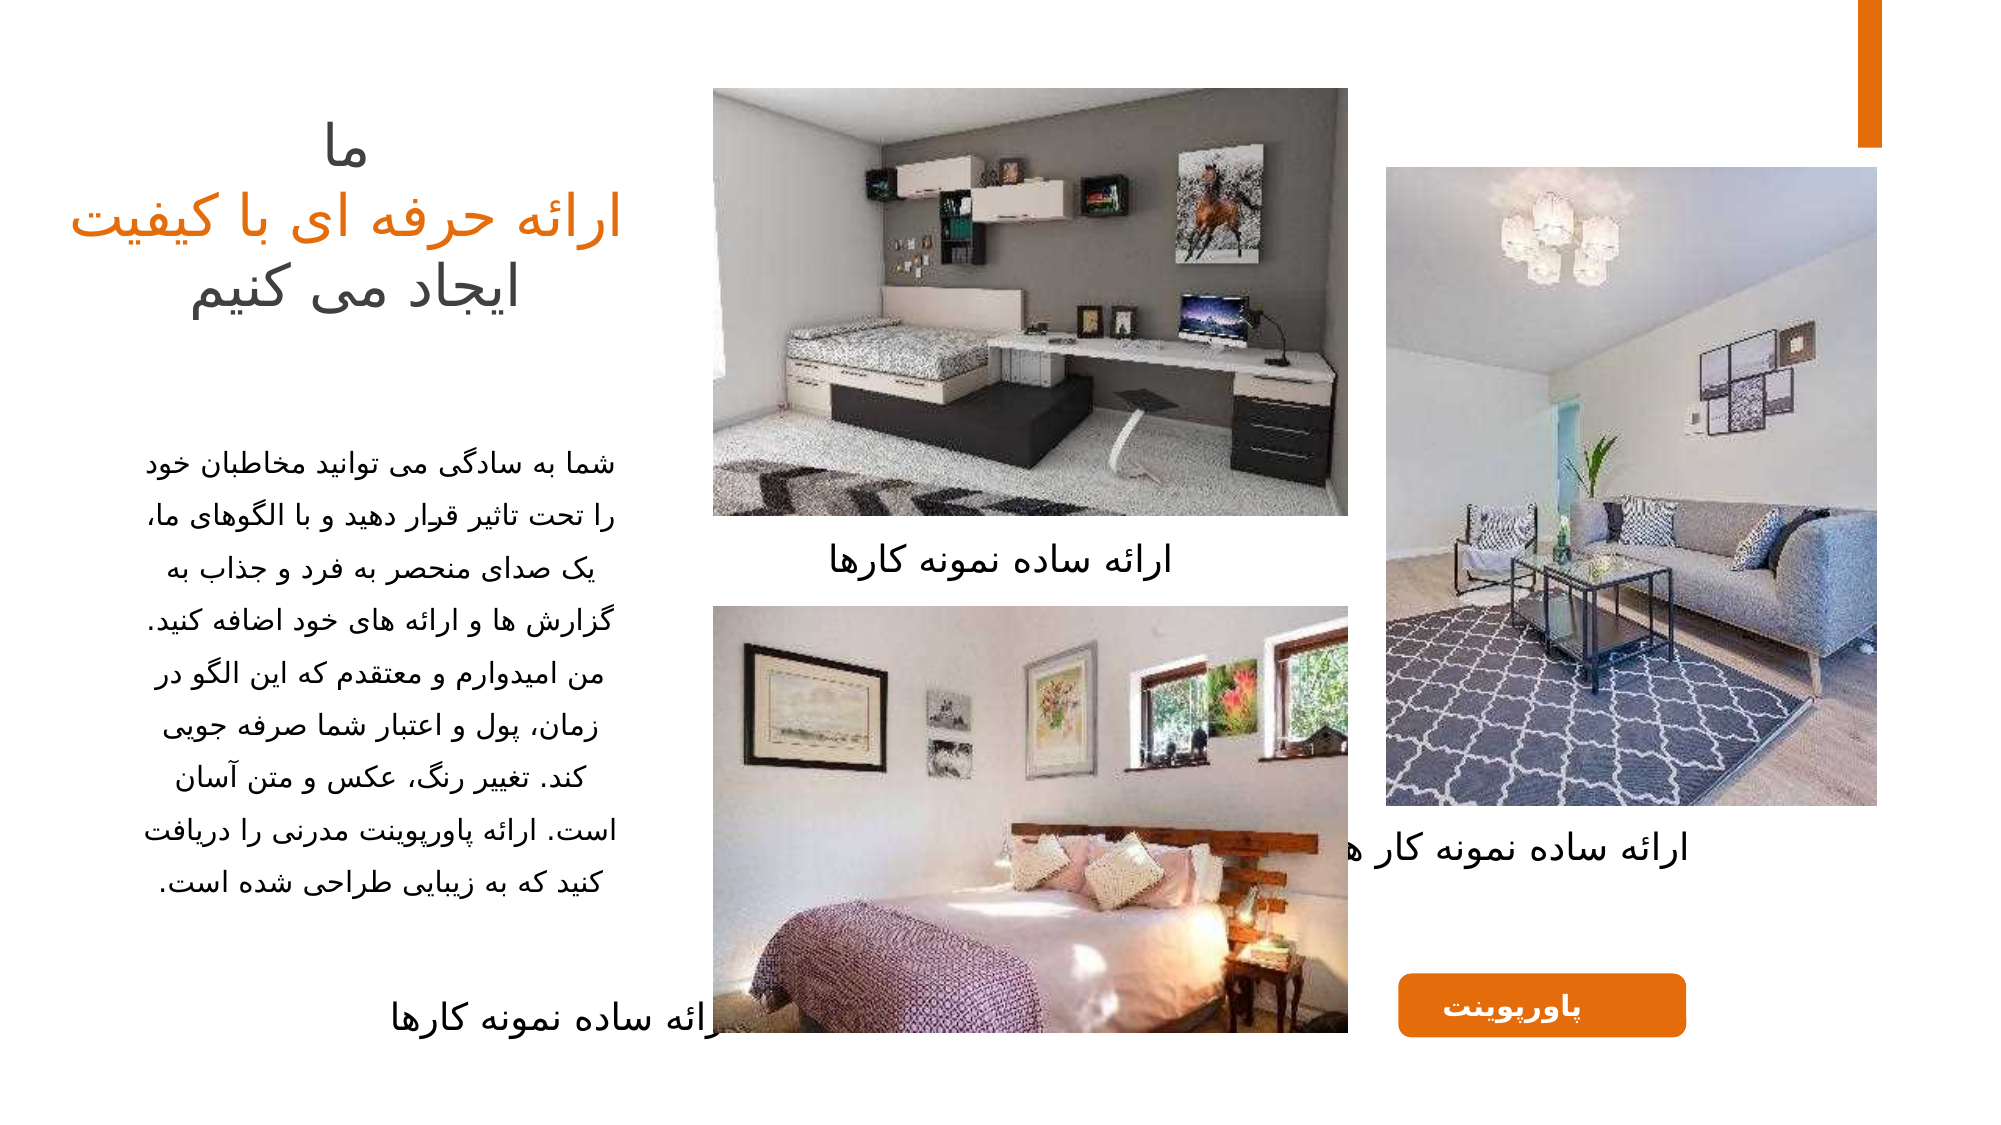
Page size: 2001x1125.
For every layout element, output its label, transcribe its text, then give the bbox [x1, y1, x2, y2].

text_box ارائه ساده نمونه کارها [813, 523, 1189, 588]
text_box [1857, 0, 1883, 149]
text_box ما ارائه حرفه ای با کیفیت ایجاد می کنیم [54, 100, 640, 326]
text_box [1397, 972, 1688, 1039]
text_box ارائه ساده نمونه کار ها [1348, 810, 1705, 875]
text_box پاورپوینت [1427, 980, 1598, 1030]
text_box ارائه ساده نمونه کارها [374, 981, 750, 1046]
text_box شما به سادگی می توانید مخاطبان خود را تحت تاثیر قرار دهید و با الگوهای ما، یک صدای منحصر به فرد و جذاب به گزارش ها و ارائه های خود اضافه کنید. من امیدوارم و معتقدم که این الگو در زمان، پول و اعتبار شما صرفه جویی کند. تغییر رنگ، عکس و متن آسان است. ارائه پاورپوینت مدرنی را دریافت کنید که به زیبایی طراحی شده است. [117, 419, 645, 906]
picture [1386, 167, 1877, 806]
picture [713, 606, 1348, 1034]
picture [713, 88, 1348, 516]
